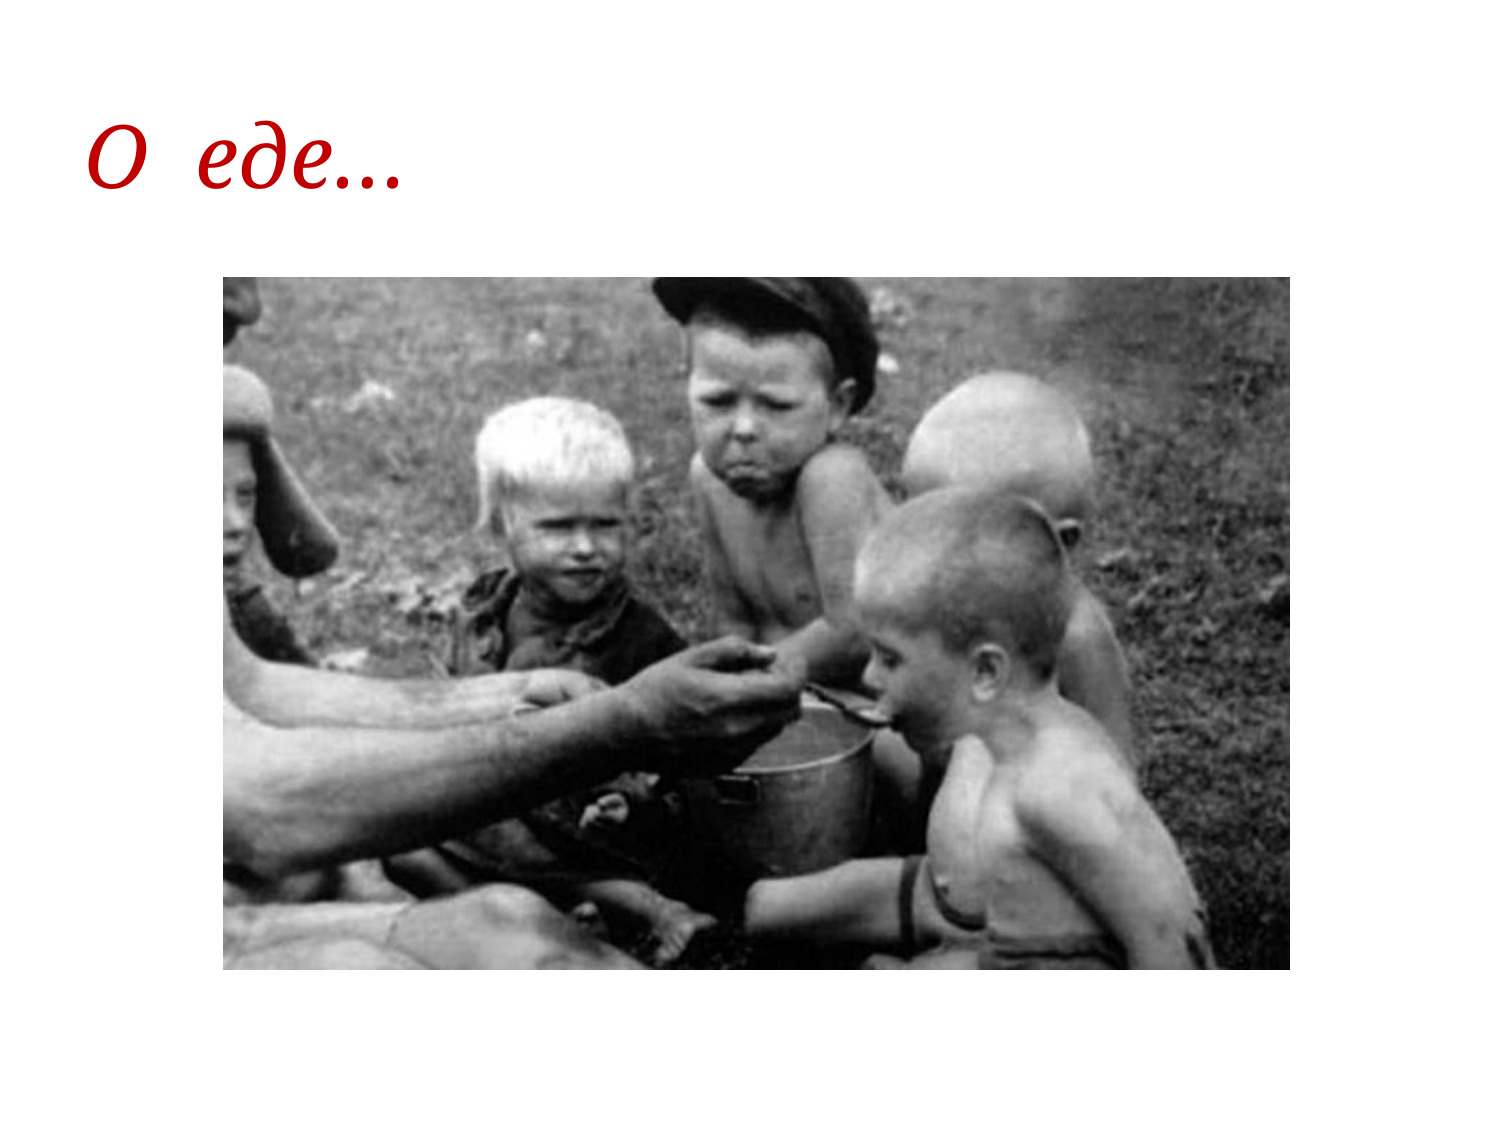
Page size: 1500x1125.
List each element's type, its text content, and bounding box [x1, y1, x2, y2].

picture [223, 276, 1290, 971]
text_box О еде… [70, 93, 558, 245]
